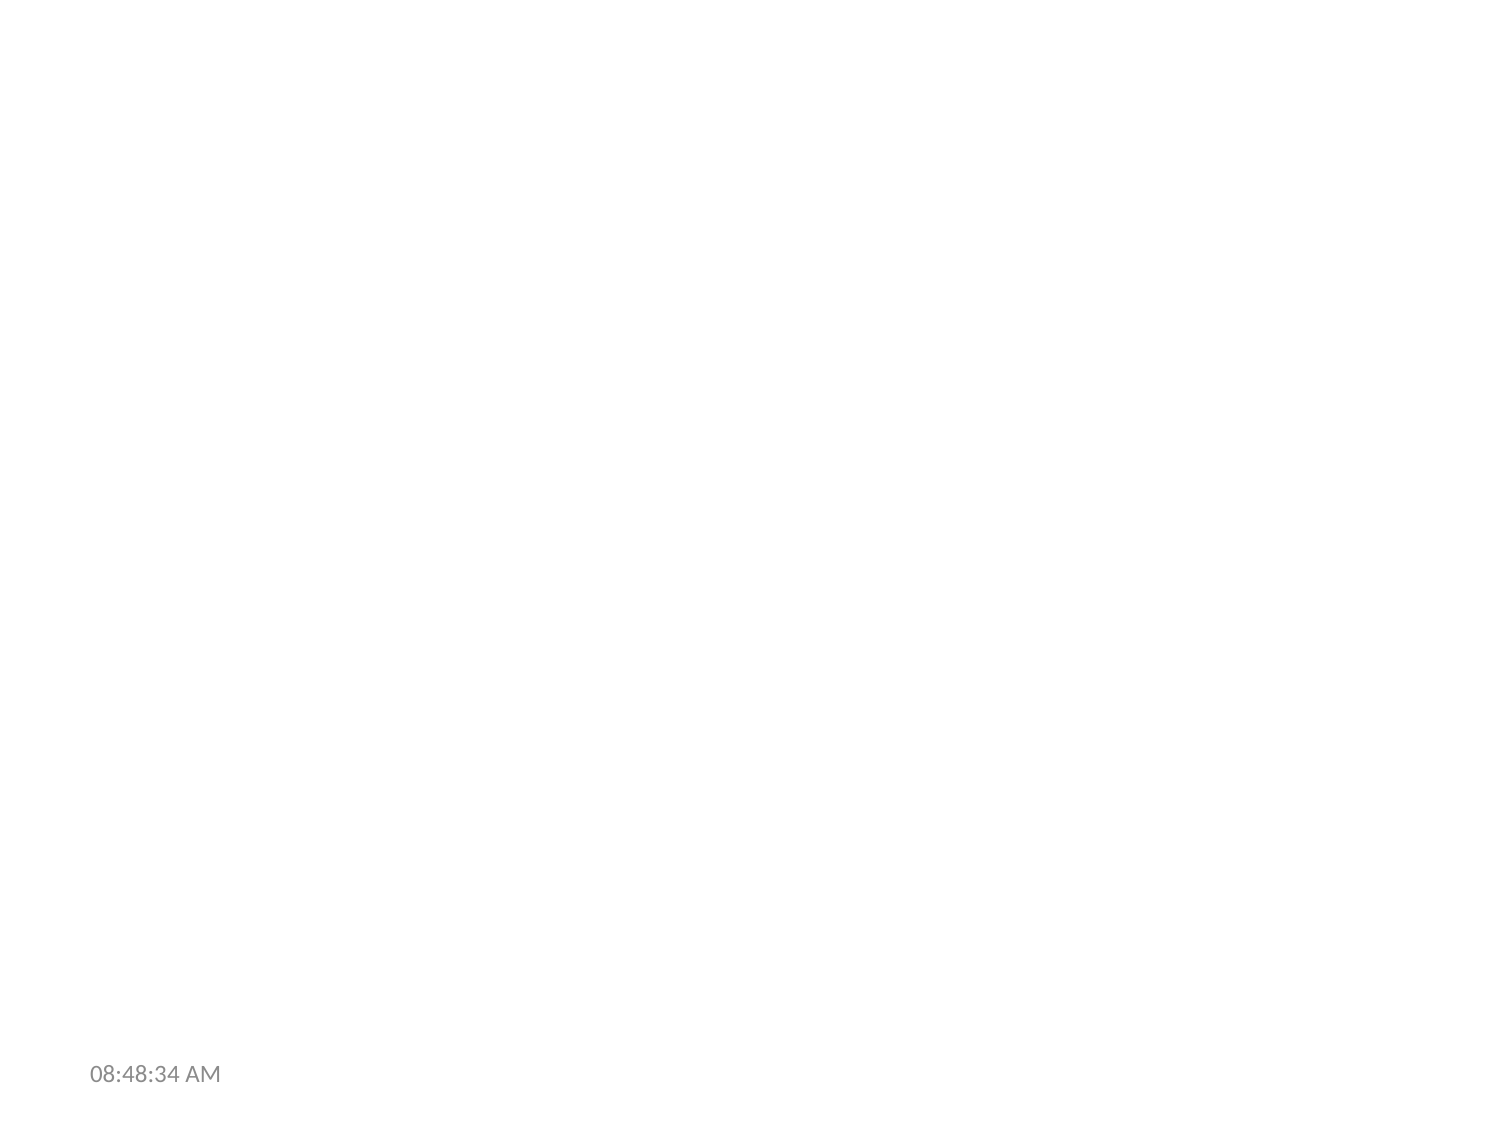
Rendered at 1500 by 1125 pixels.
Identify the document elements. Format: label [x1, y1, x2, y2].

slide_number [75, 1042, 425, 1103]
